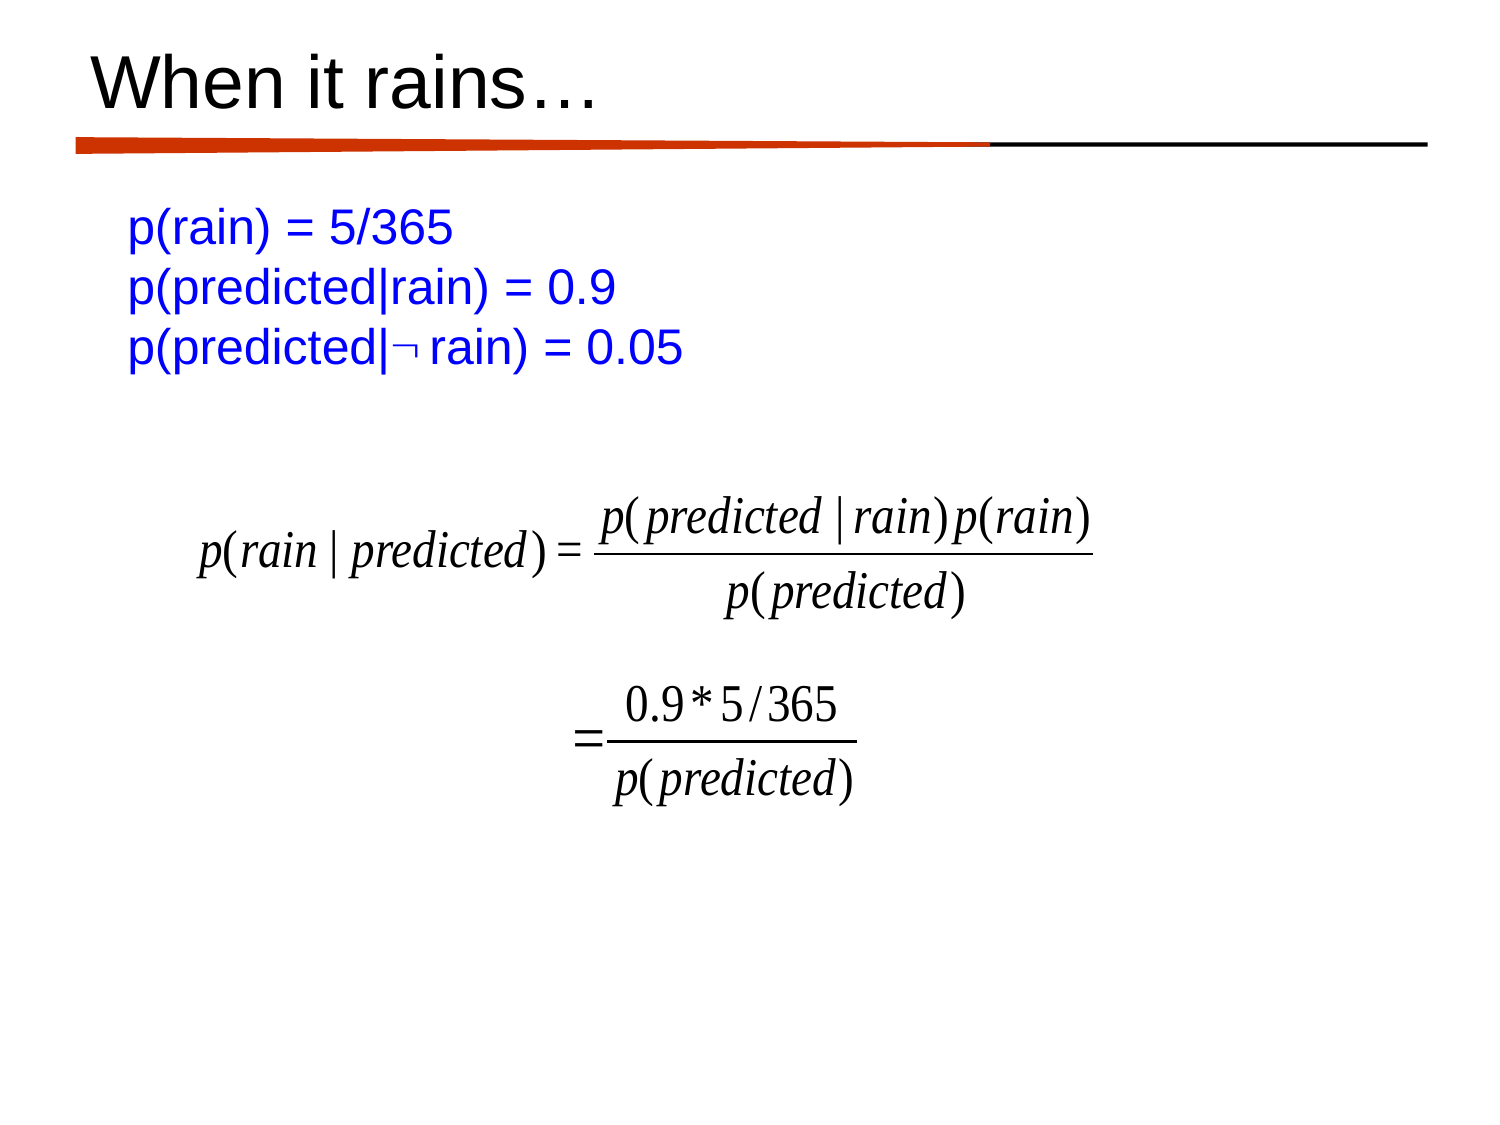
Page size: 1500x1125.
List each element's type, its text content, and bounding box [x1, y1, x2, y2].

title When it rains… [74, 24, 1426, 133]
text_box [187, 487, 1099, 626]
text_box p(rain) = 5/365 p(predicted|rain) = 0.9 p(predicted|Ørain) = 0.05 [112, 187, 800, 383]
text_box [563, 674, 863, 813]
